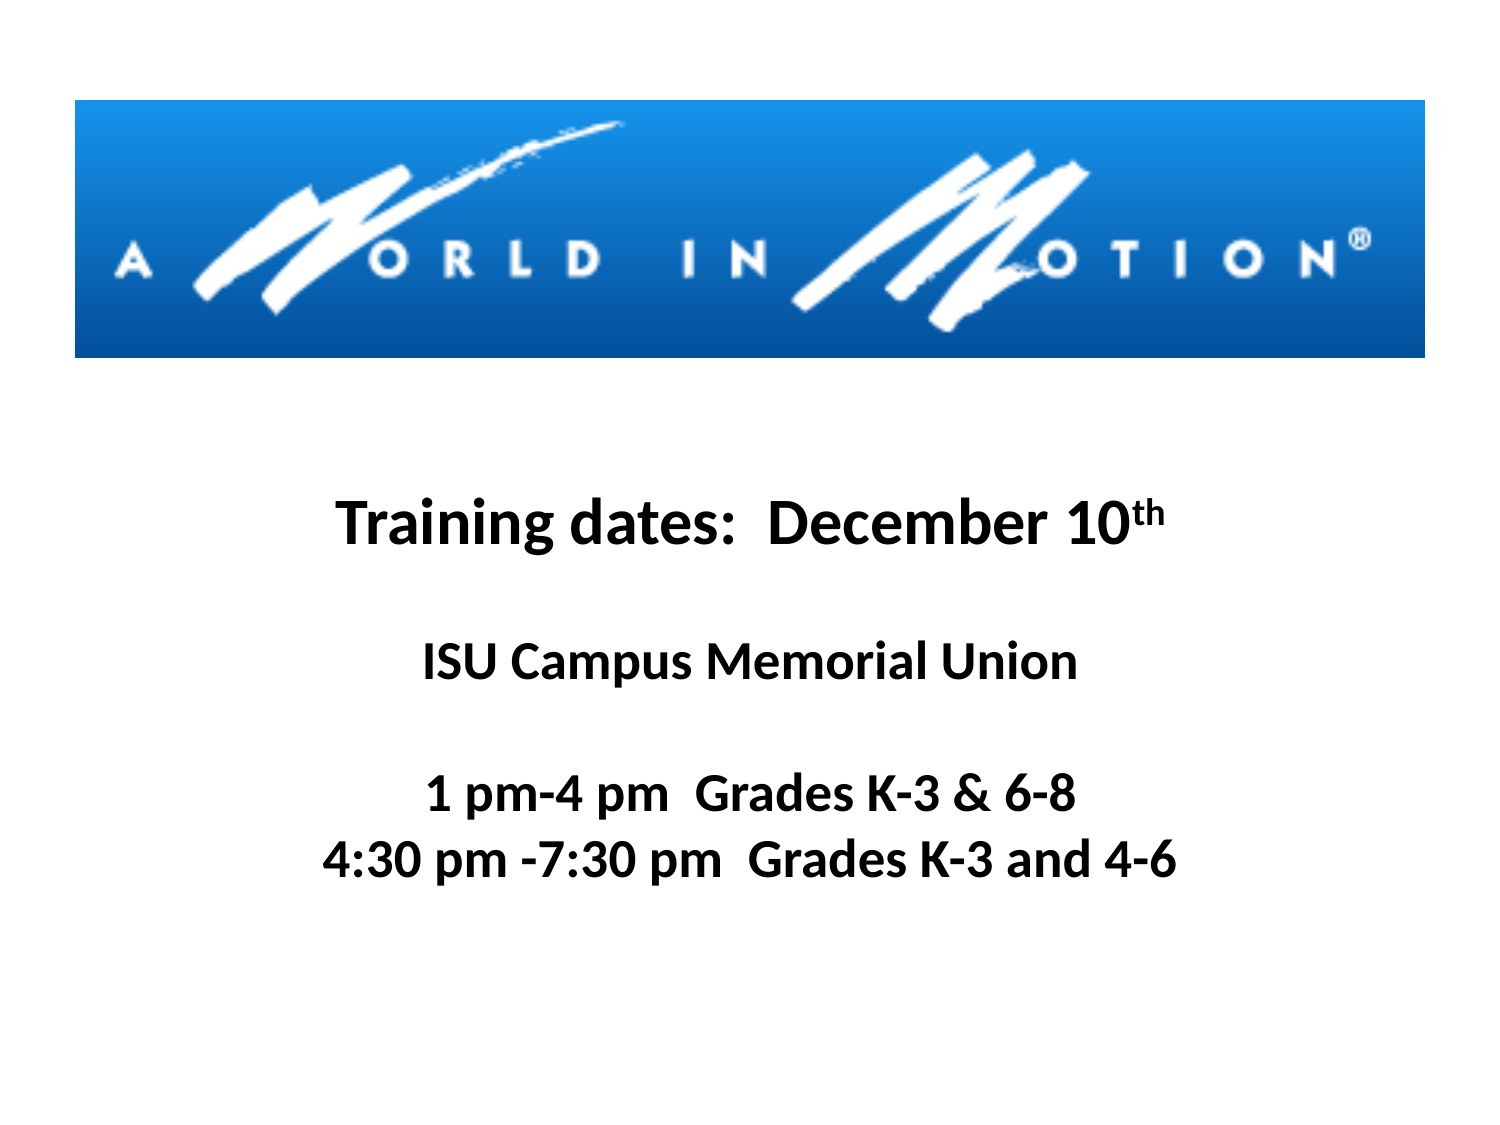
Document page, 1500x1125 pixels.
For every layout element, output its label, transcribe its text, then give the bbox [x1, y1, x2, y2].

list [74, 0, 1426, 601]
title Training dates: December 10th ISU Campus Memorial Union 1 pm-4 pm Grades K-3 & 6-8 4:30 pm -7:30 pm Grades K-3 and 4-6 [75, 608, 1426, 965]
